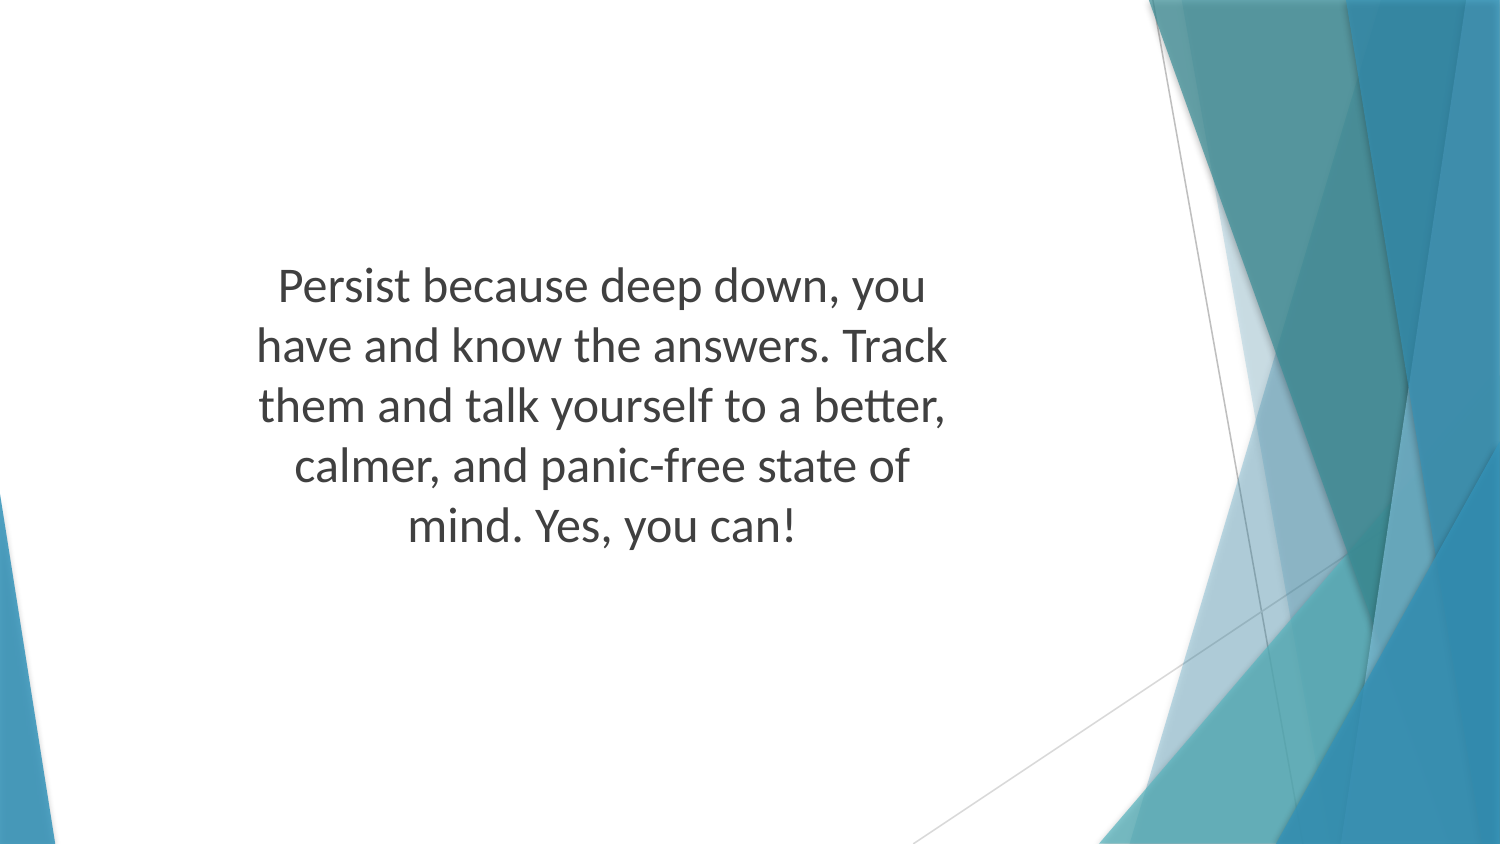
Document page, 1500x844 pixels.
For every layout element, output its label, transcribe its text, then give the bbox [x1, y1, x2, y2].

list Persist because deep down, you have and know the answers. Track them and talk yourself to a better, calmer, and panic-free state of mind. Yes, you can! [230, 244, 975, 599]
